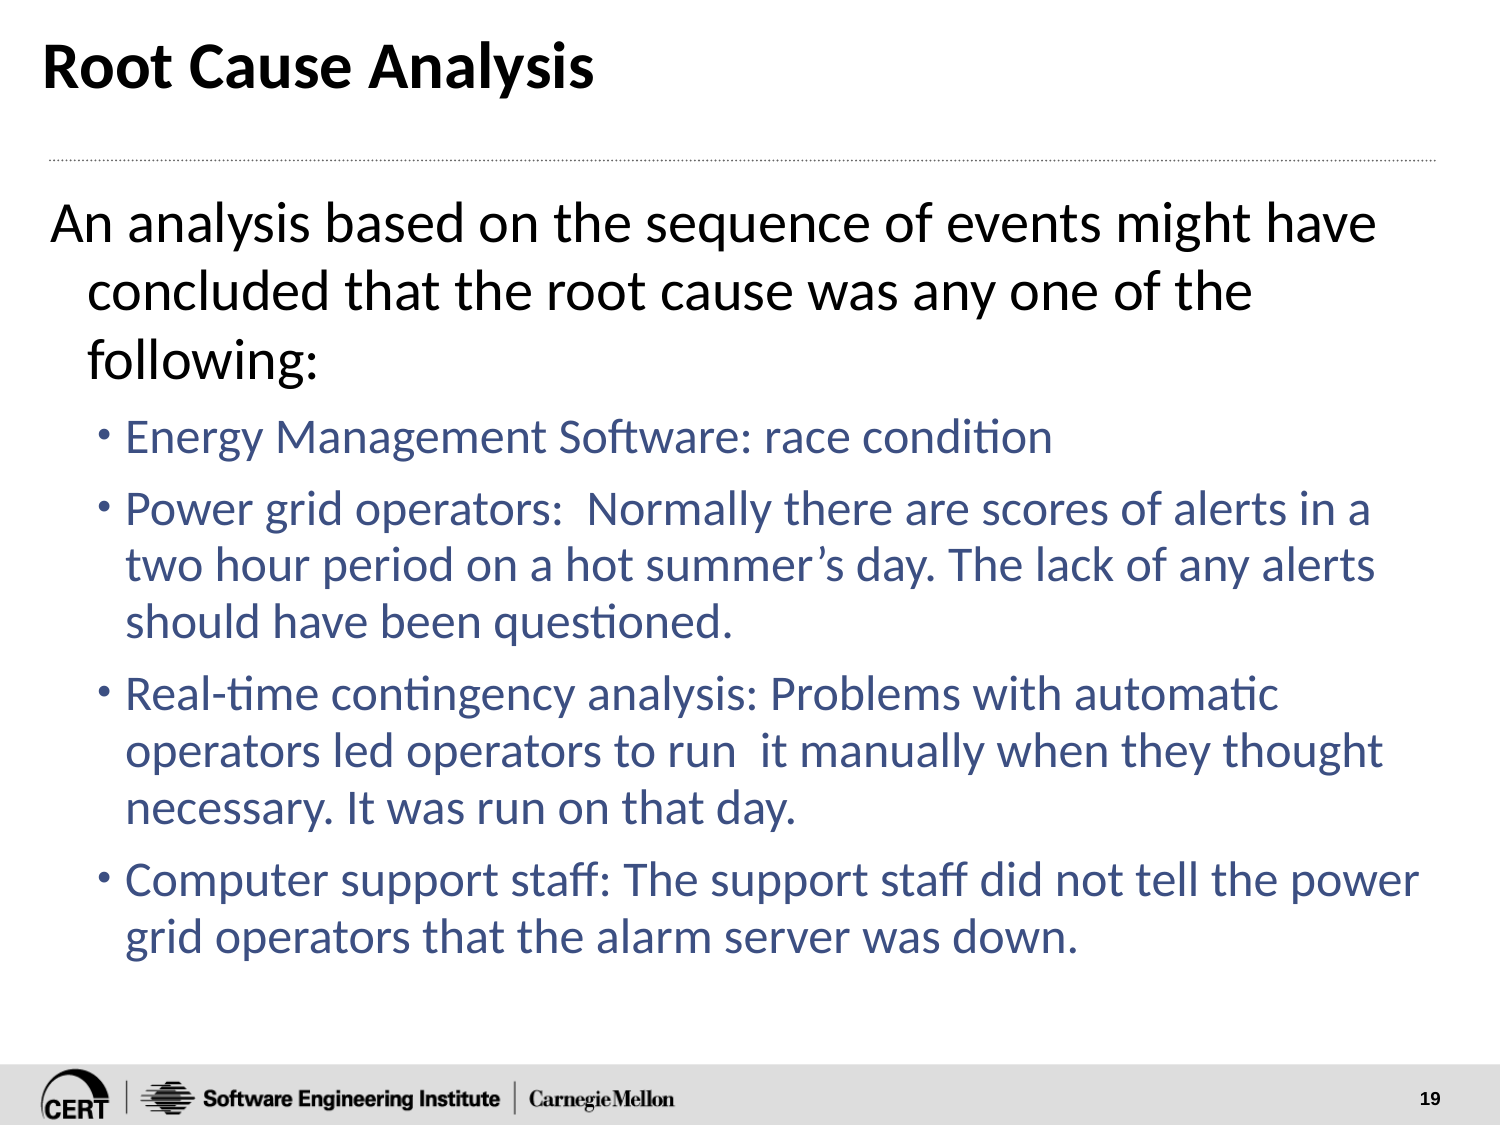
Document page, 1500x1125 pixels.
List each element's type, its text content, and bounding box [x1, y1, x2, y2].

picture [24, 1065, 688, 1125]
title Root Cause Analysis [42, 37, 1434, 155]
list An analysis based on the sequence of events might have concluded that the root cause was any one of the following: Energy Management Software: race condition Power grid operators: Normally there are scores of alerts in a two hour period on a hot summer’s day. The lack of any alerts should have been questioned. Real-time contingency analysis: Problems with automatic operators led operators to run it manually when they thought necessary. It was run on that day. Computer support staff: The support staff did not tell the power grid operators that the alarm server was down. [49, 187, 1438, 1001]
